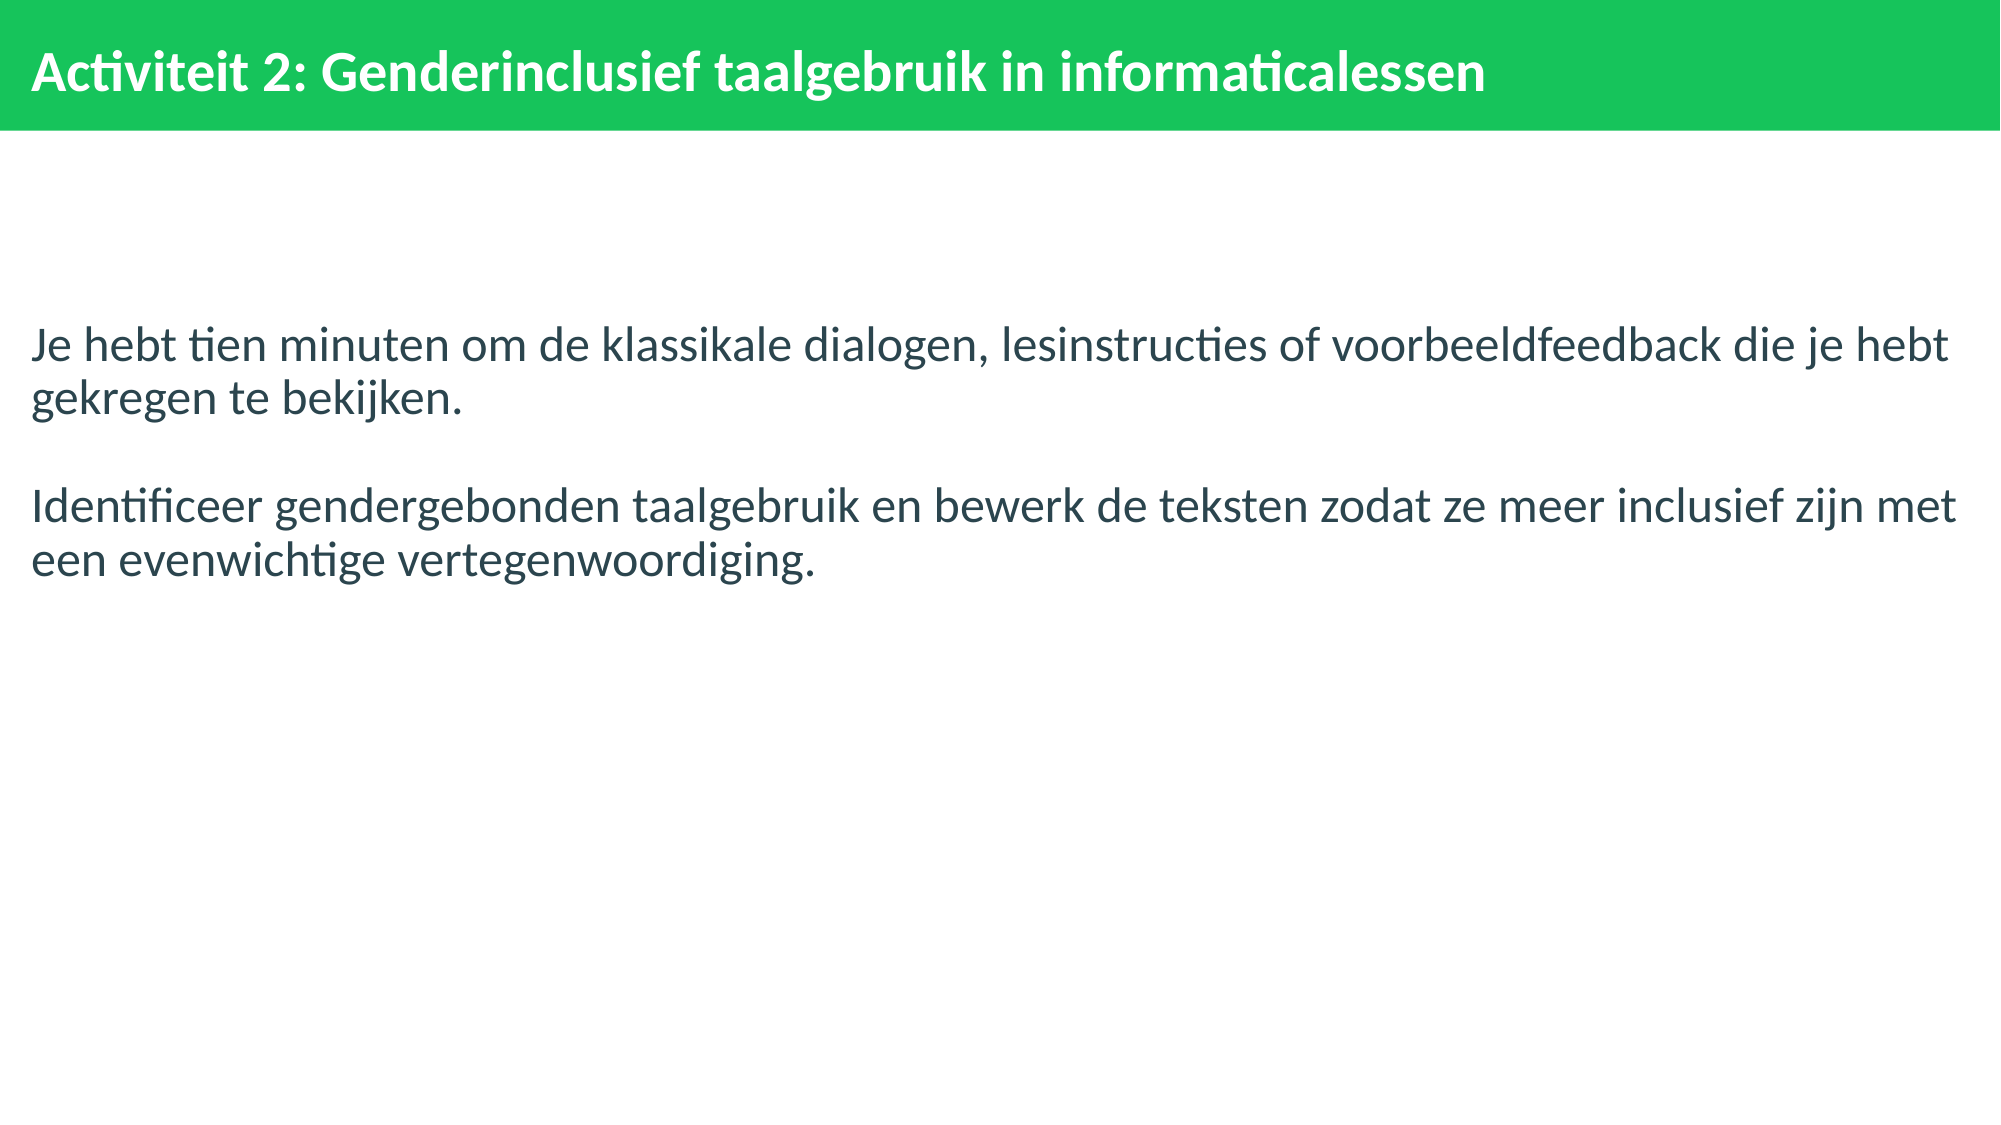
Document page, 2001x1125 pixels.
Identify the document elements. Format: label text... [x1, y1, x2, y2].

list Je hebt tien minuten om de klassikale dialogen, lesinstructies of voorbeeldfeedback die je hebt gekregen te bekijken. Identificeer gendergebonden taalgebruik en bewerk de teksten zodat ze meer inclusief zijn met een evenwichtige vertegenwoordiging. [16, 310, 1976, 611]
title Activiteit 2: Genderinclusief taalgebruik in informaticalessen [16, 13, 1976, 131]
